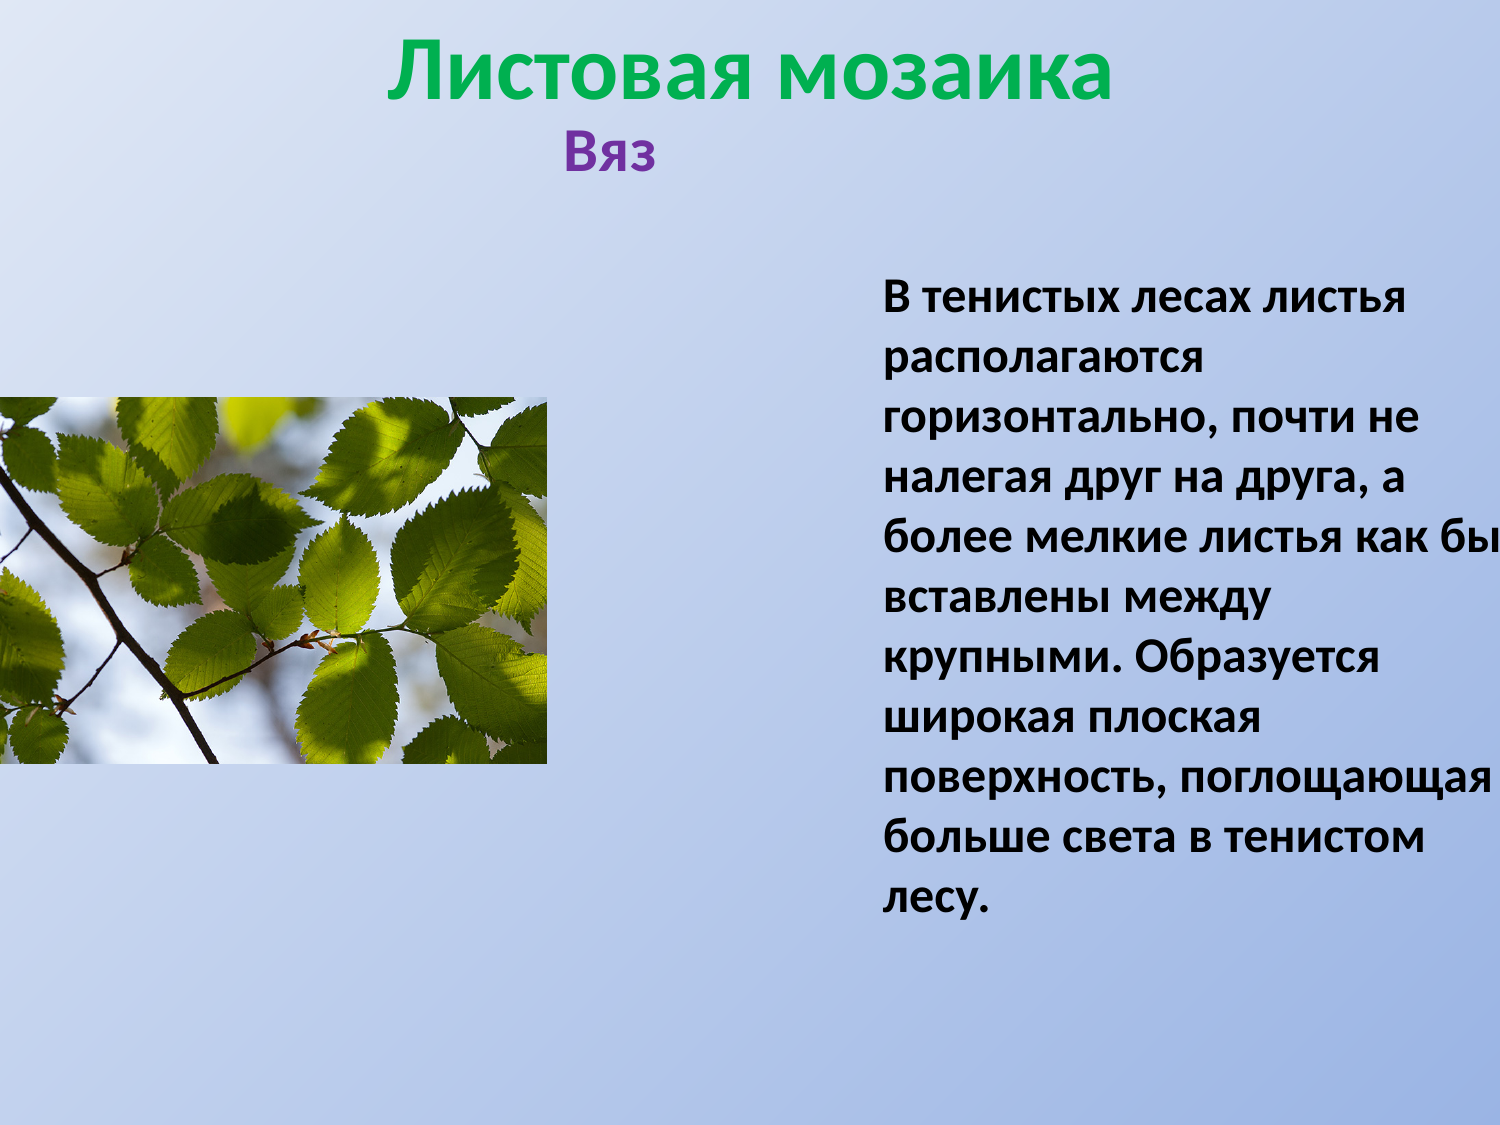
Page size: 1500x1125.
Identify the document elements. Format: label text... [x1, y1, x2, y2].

text_box Вяз [549, 101, 728, 192]
title Листовая мозаика [76, 0, 1427, 126]
picture [0, 396, 547, 764]
text_box В тенистых лесах листья располагаются горизонтально, почти не налегая друг на друга, а более мелкие листья как бы вставлены между крупными. Образуется широкая плоская поверхность, поглощающая больше света в тенистом лесу. [868, 255, 1500, 931]
